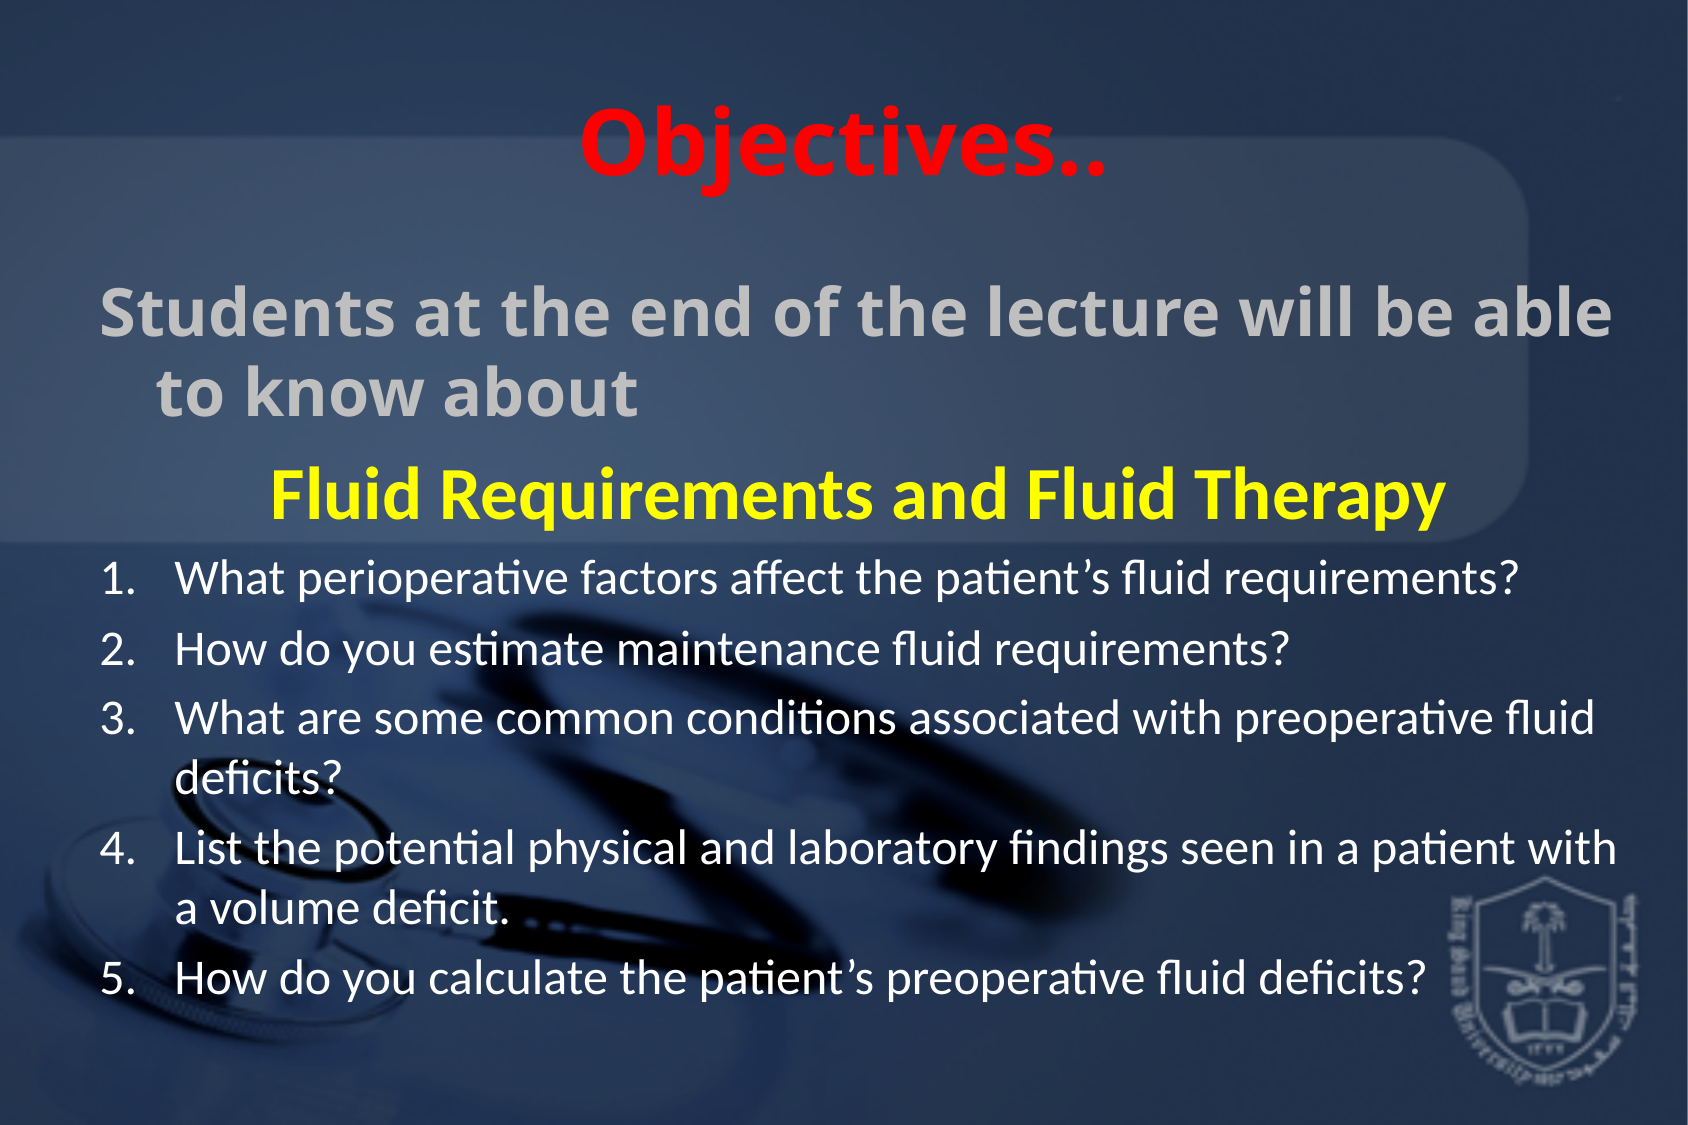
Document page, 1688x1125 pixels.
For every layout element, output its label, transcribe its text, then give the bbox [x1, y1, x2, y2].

picture [0, 0, 1688, 1125]
title Objectives.. [84, 45, 1604, 233]
list Students at the end of the lecture will be able to know about Fluid Requirements and Fluid Therapy What perioperative factors affect the patient’s fluid requirements? How do you estimate maintenance fluid requirements? What are some common conditions associated with preoperative fluid deficits? List the potential physical and laboratory findings seen in a patient with a volume deficit. How do you calculate the patient’s preoperative fluid deficits? [84, 262, 1636, 1125]
